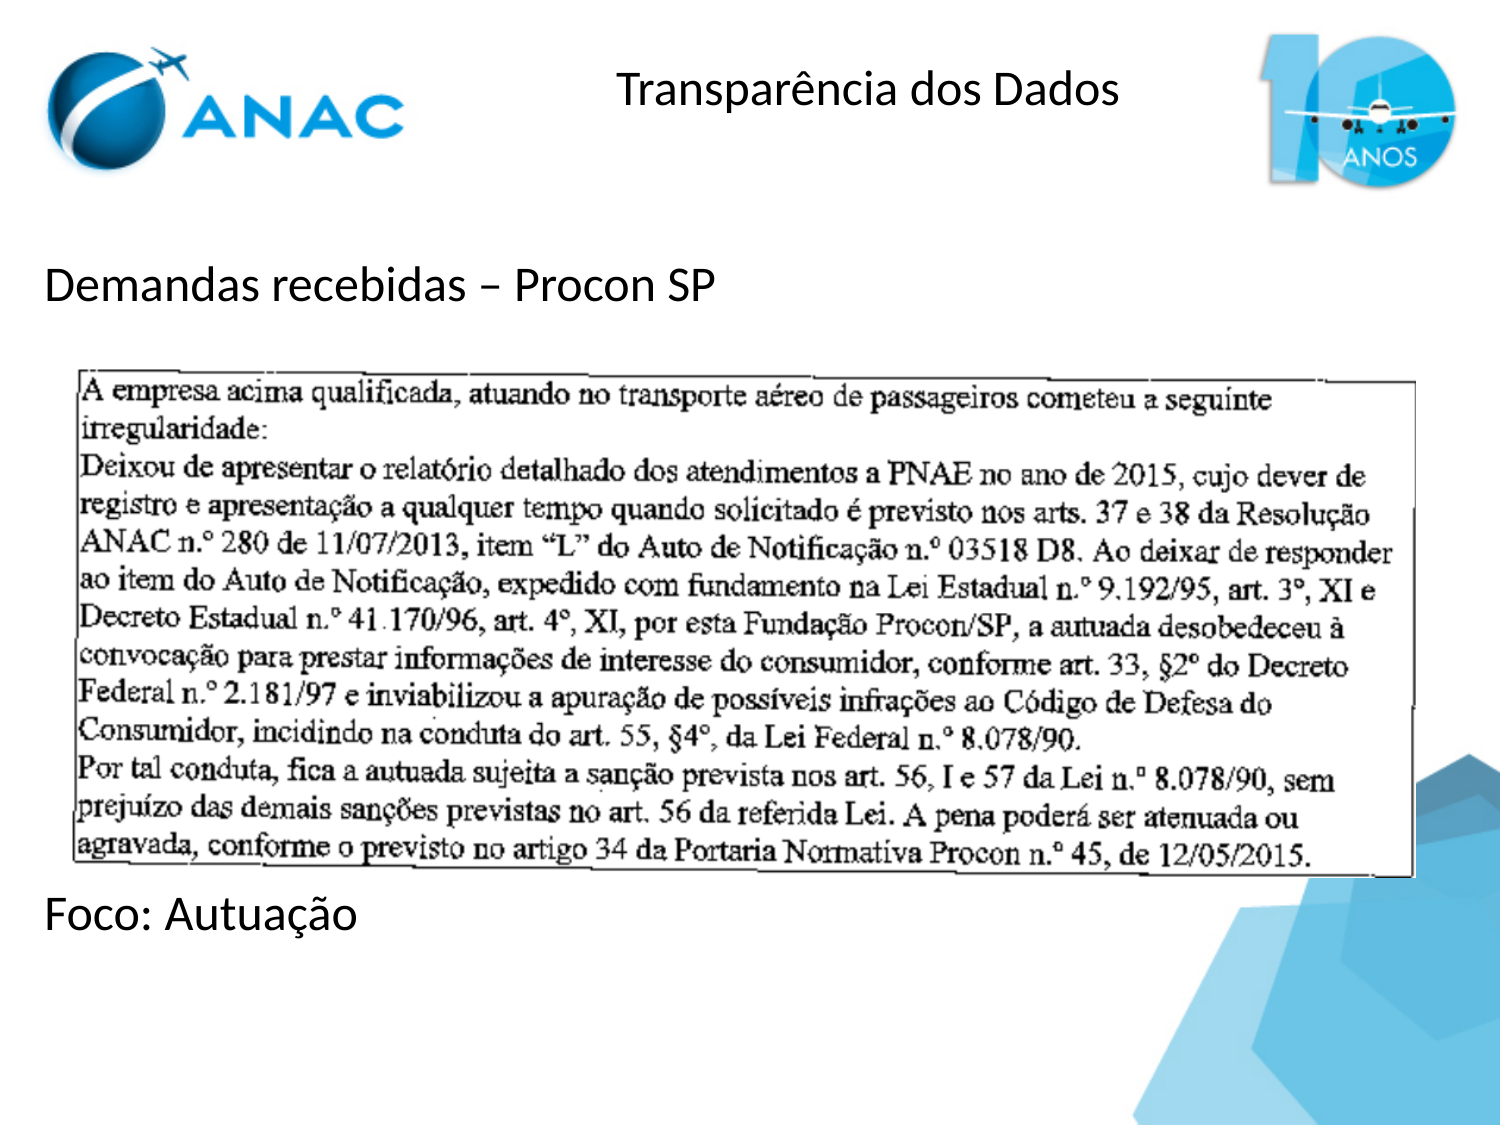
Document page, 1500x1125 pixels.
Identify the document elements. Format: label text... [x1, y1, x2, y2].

picture [0, 0, 1500, 1125]
text_box Transparência dos Dados [490, 48, 1247, 123]
list Demandas recebidas – Procon SP Foco: Autuação [29, 243, 1459, 1005]
